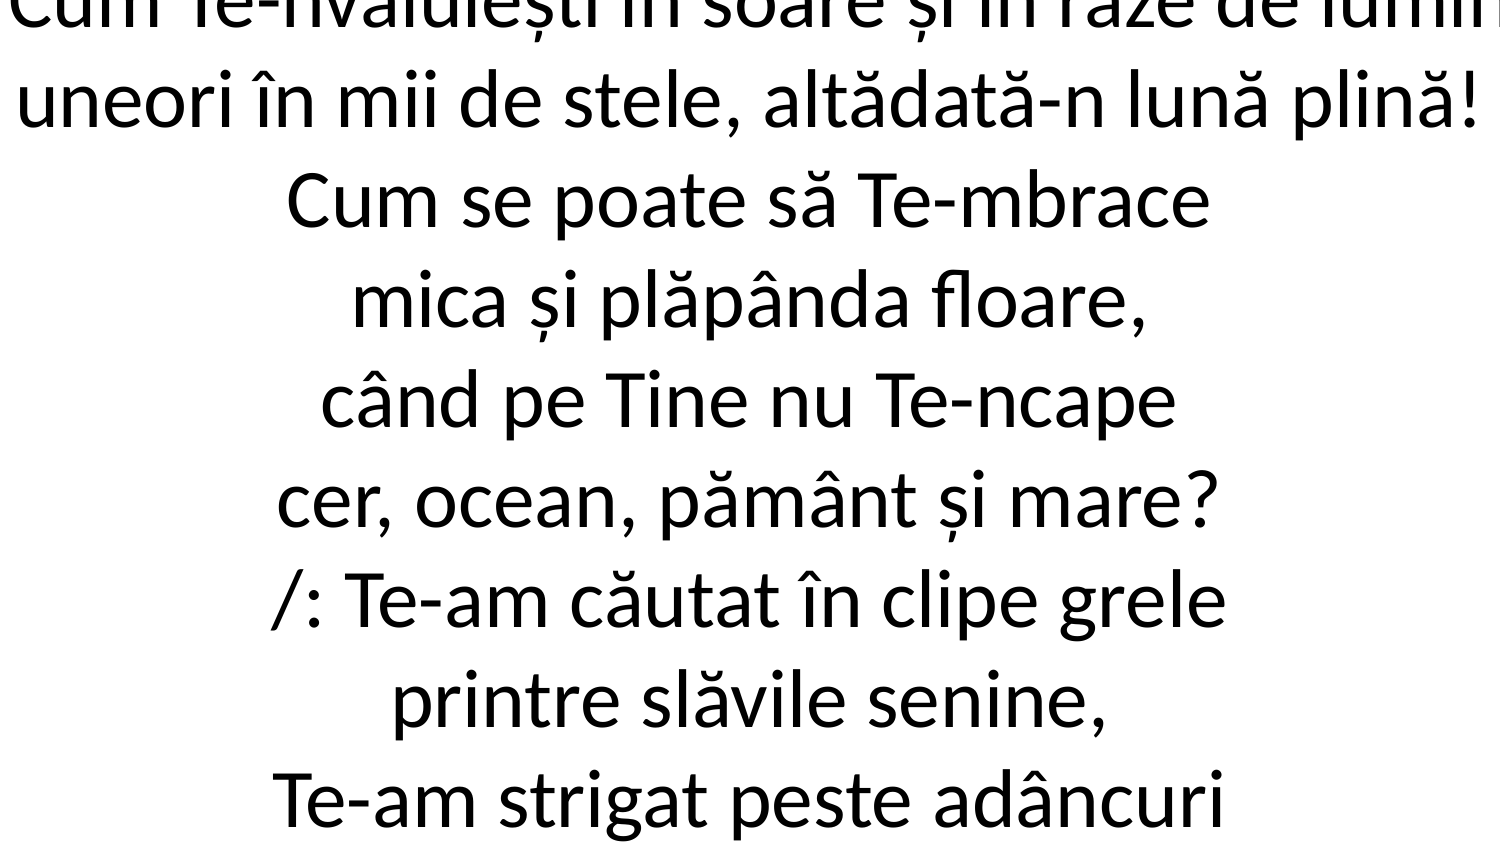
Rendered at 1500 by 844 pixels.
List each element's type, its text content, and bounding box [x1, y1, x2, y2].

text_box 2. Cum Te-nvăluiești în soare și în raze de lumină, uneori în mii de stele, altădată-n lună plină! Cum se poate să Te-mbrace mica și plăpânda floare, când pe Tine nu Te-ncape cer, ocean, pământ și mare? /: Te-am căutat în clipe grele printre slăvile senine, Te-am strigat peste adâncuri și Tu mi-ai răspuns din mine! :/ [0, 0, 1500, 844]
